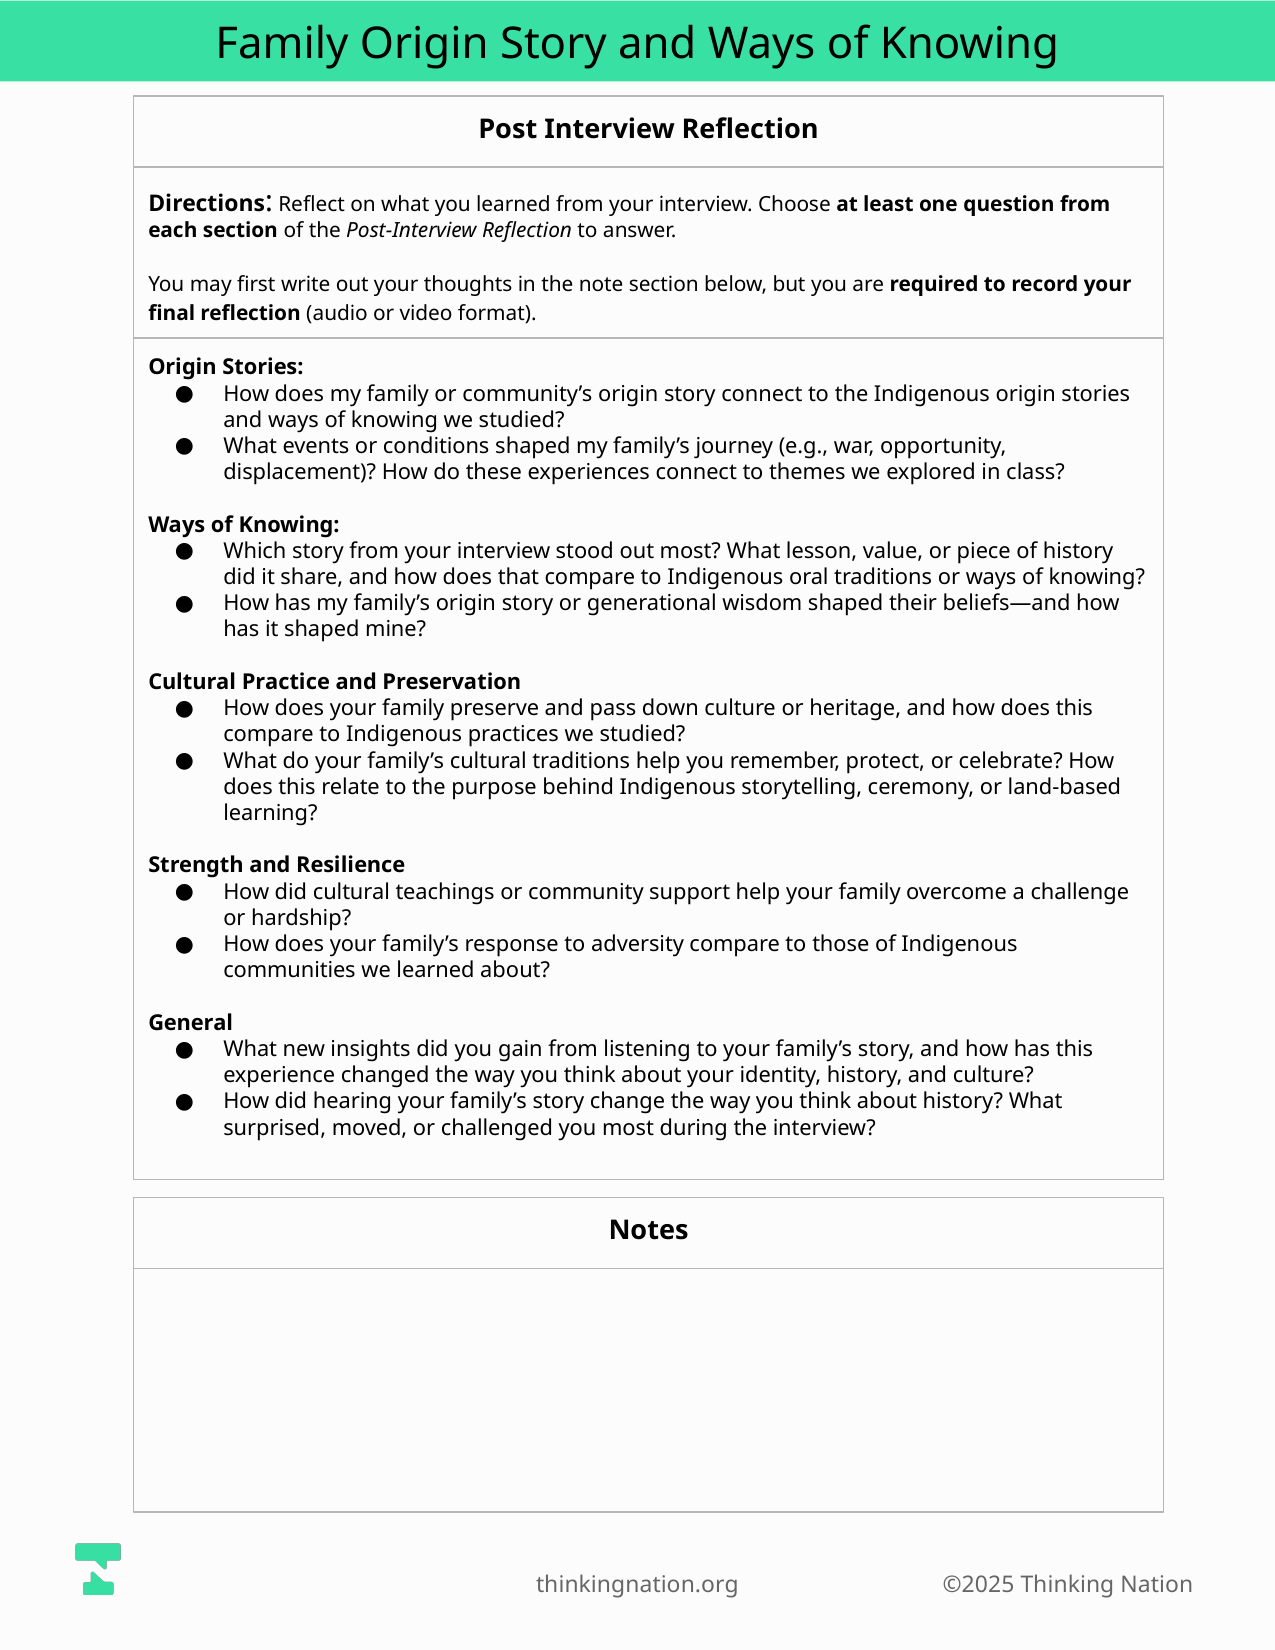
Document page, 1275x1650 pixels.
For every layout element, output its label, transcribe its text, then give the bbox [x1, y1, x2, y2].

text_box Notes [133, 1197, 1164, 1268]
text_box Family Origin Story and Ways of Knowing [0, 0, 1275, 82]
text_box Post Interview Reflection [133, 96, 1164, 166]
text_box ©2025 Thinking Nation [907, 1553, 1210, 1605]
picture [62, 1533, 134, 1605]
text_box Origin Stories: How does my family or community’s origin story connect to the Indigenous origin stories and ways of knowing we studied? What events or conditions shaped my family’s journey (e.g., war, opportunity, displacement)? How do these experiences connect to themes we explored in class? Ways of Knowing: Which story from your interview stood out most? What lesson, value, or piece of history did it share, and how does that compare to Indigenous oral traditions or ways of knowing? How has my family’s origin story or generational wisdom shaped their beliefs—and how has it shaped mine? Cultural Practice and Preservation How does your family preserve and pass down culture or heritage, and how does this compare to Indigenous practices we studied? What do your family’s cultural traditions help you remember, protect, or celebrate? How does this relate to the purpose behind Indigenous storytelling, ceremony, or land-based learning? Strength and Resilience How did cultural teachings or community support help your family overcome a challenge or hardship? How does your family’s response to adversity compare to those of Indigenous communities we learned about? General What new insights did you gain from listening to your family’s story, and how has this experience changed the way you think about your identity, history, and culture? How did hearing your family’s story change the way you think about history? What surprised, moved, or challenged you most during the interview? [133, 337, 1164, 1180]
text_box thinkingnation.org [486, 1553, 789, 1605]
text_box [133, 1268, 1164, 1512]
text_box Directions: Reflect on what you learned from your interview. Choose at least one question from each section of the Post-Interview Reflection to answer. You may first write out your thoughts in the note section below, but you are required to record your final reflection (audio or video format). [133, 166, 1164, 337]
